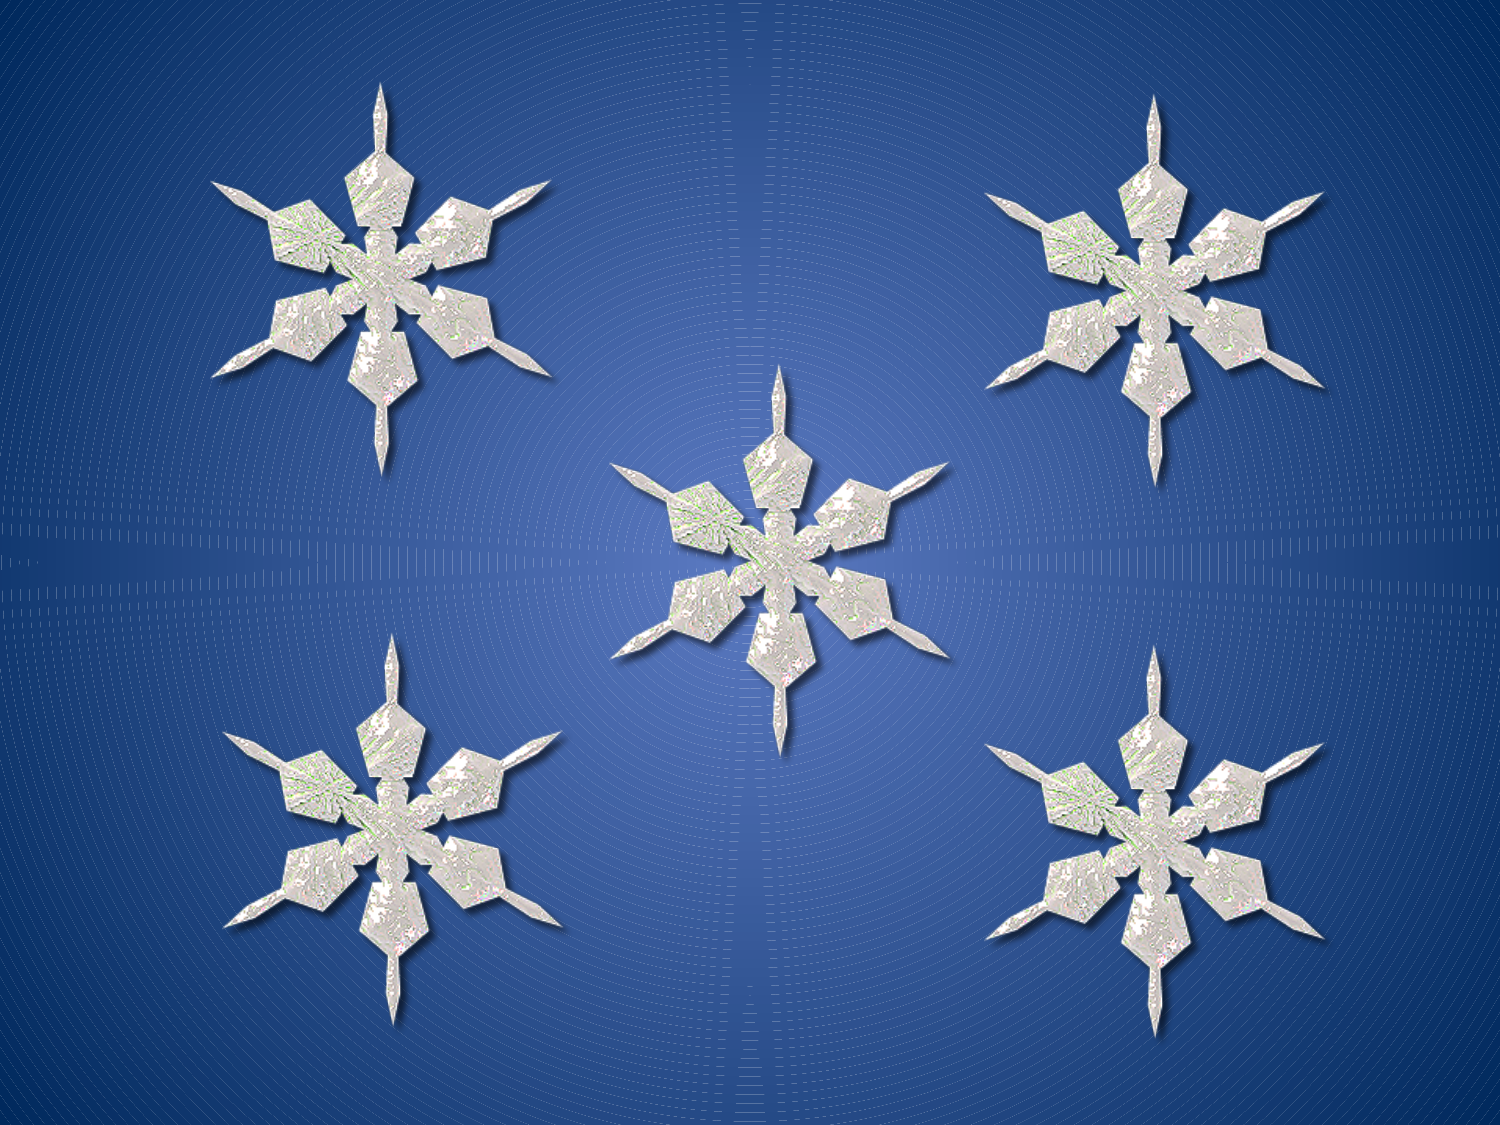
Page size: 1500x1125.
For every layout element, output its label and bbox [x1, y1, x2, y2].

picture [609, 363, 963, 770]
picture [984, 644, 1338, 1051]
picture [984, 93, 1338, 501]
picture [210, 81, 565, 489]
picture [222, 632, 576, 1040]
